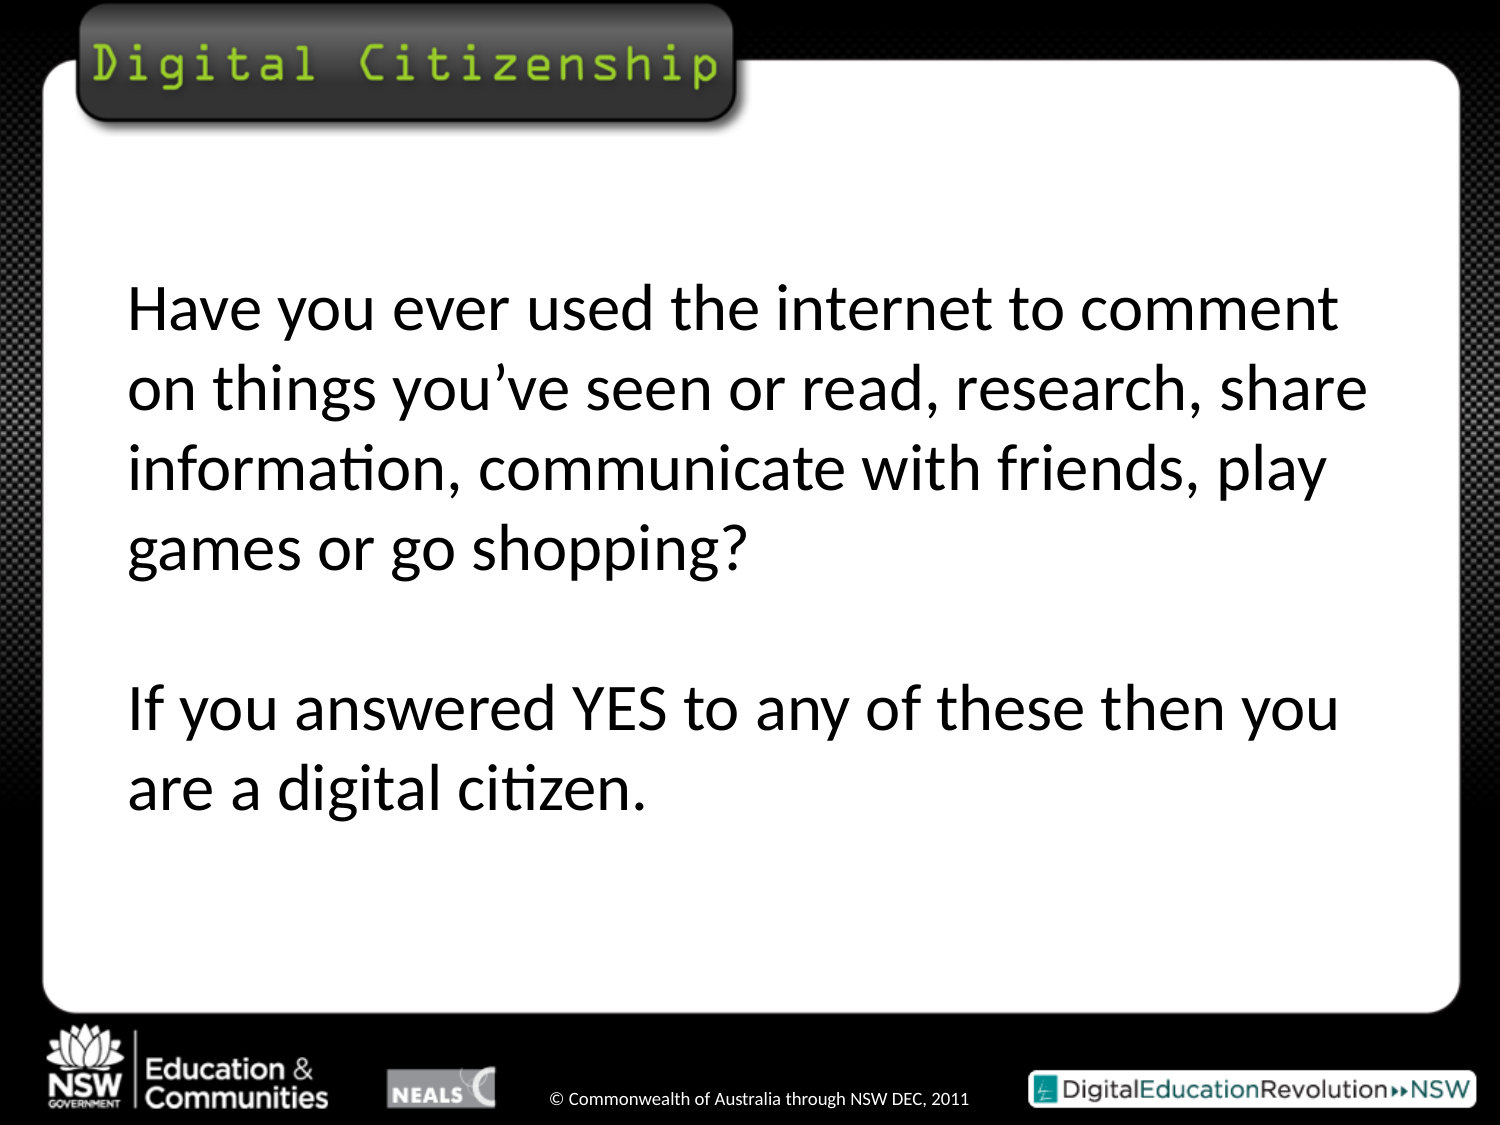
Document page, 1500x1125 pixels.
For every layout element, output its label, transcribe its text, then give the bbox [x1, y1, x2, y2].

picture [0, 0, 1500, 1125]
title Have you ever used the internet to comment on things you’ve seen or read, research, share information, communicate with friends, play games or go shopping? If you answered YES to any of these then you are a digital citizen. [112, 189, 1388, 899]
